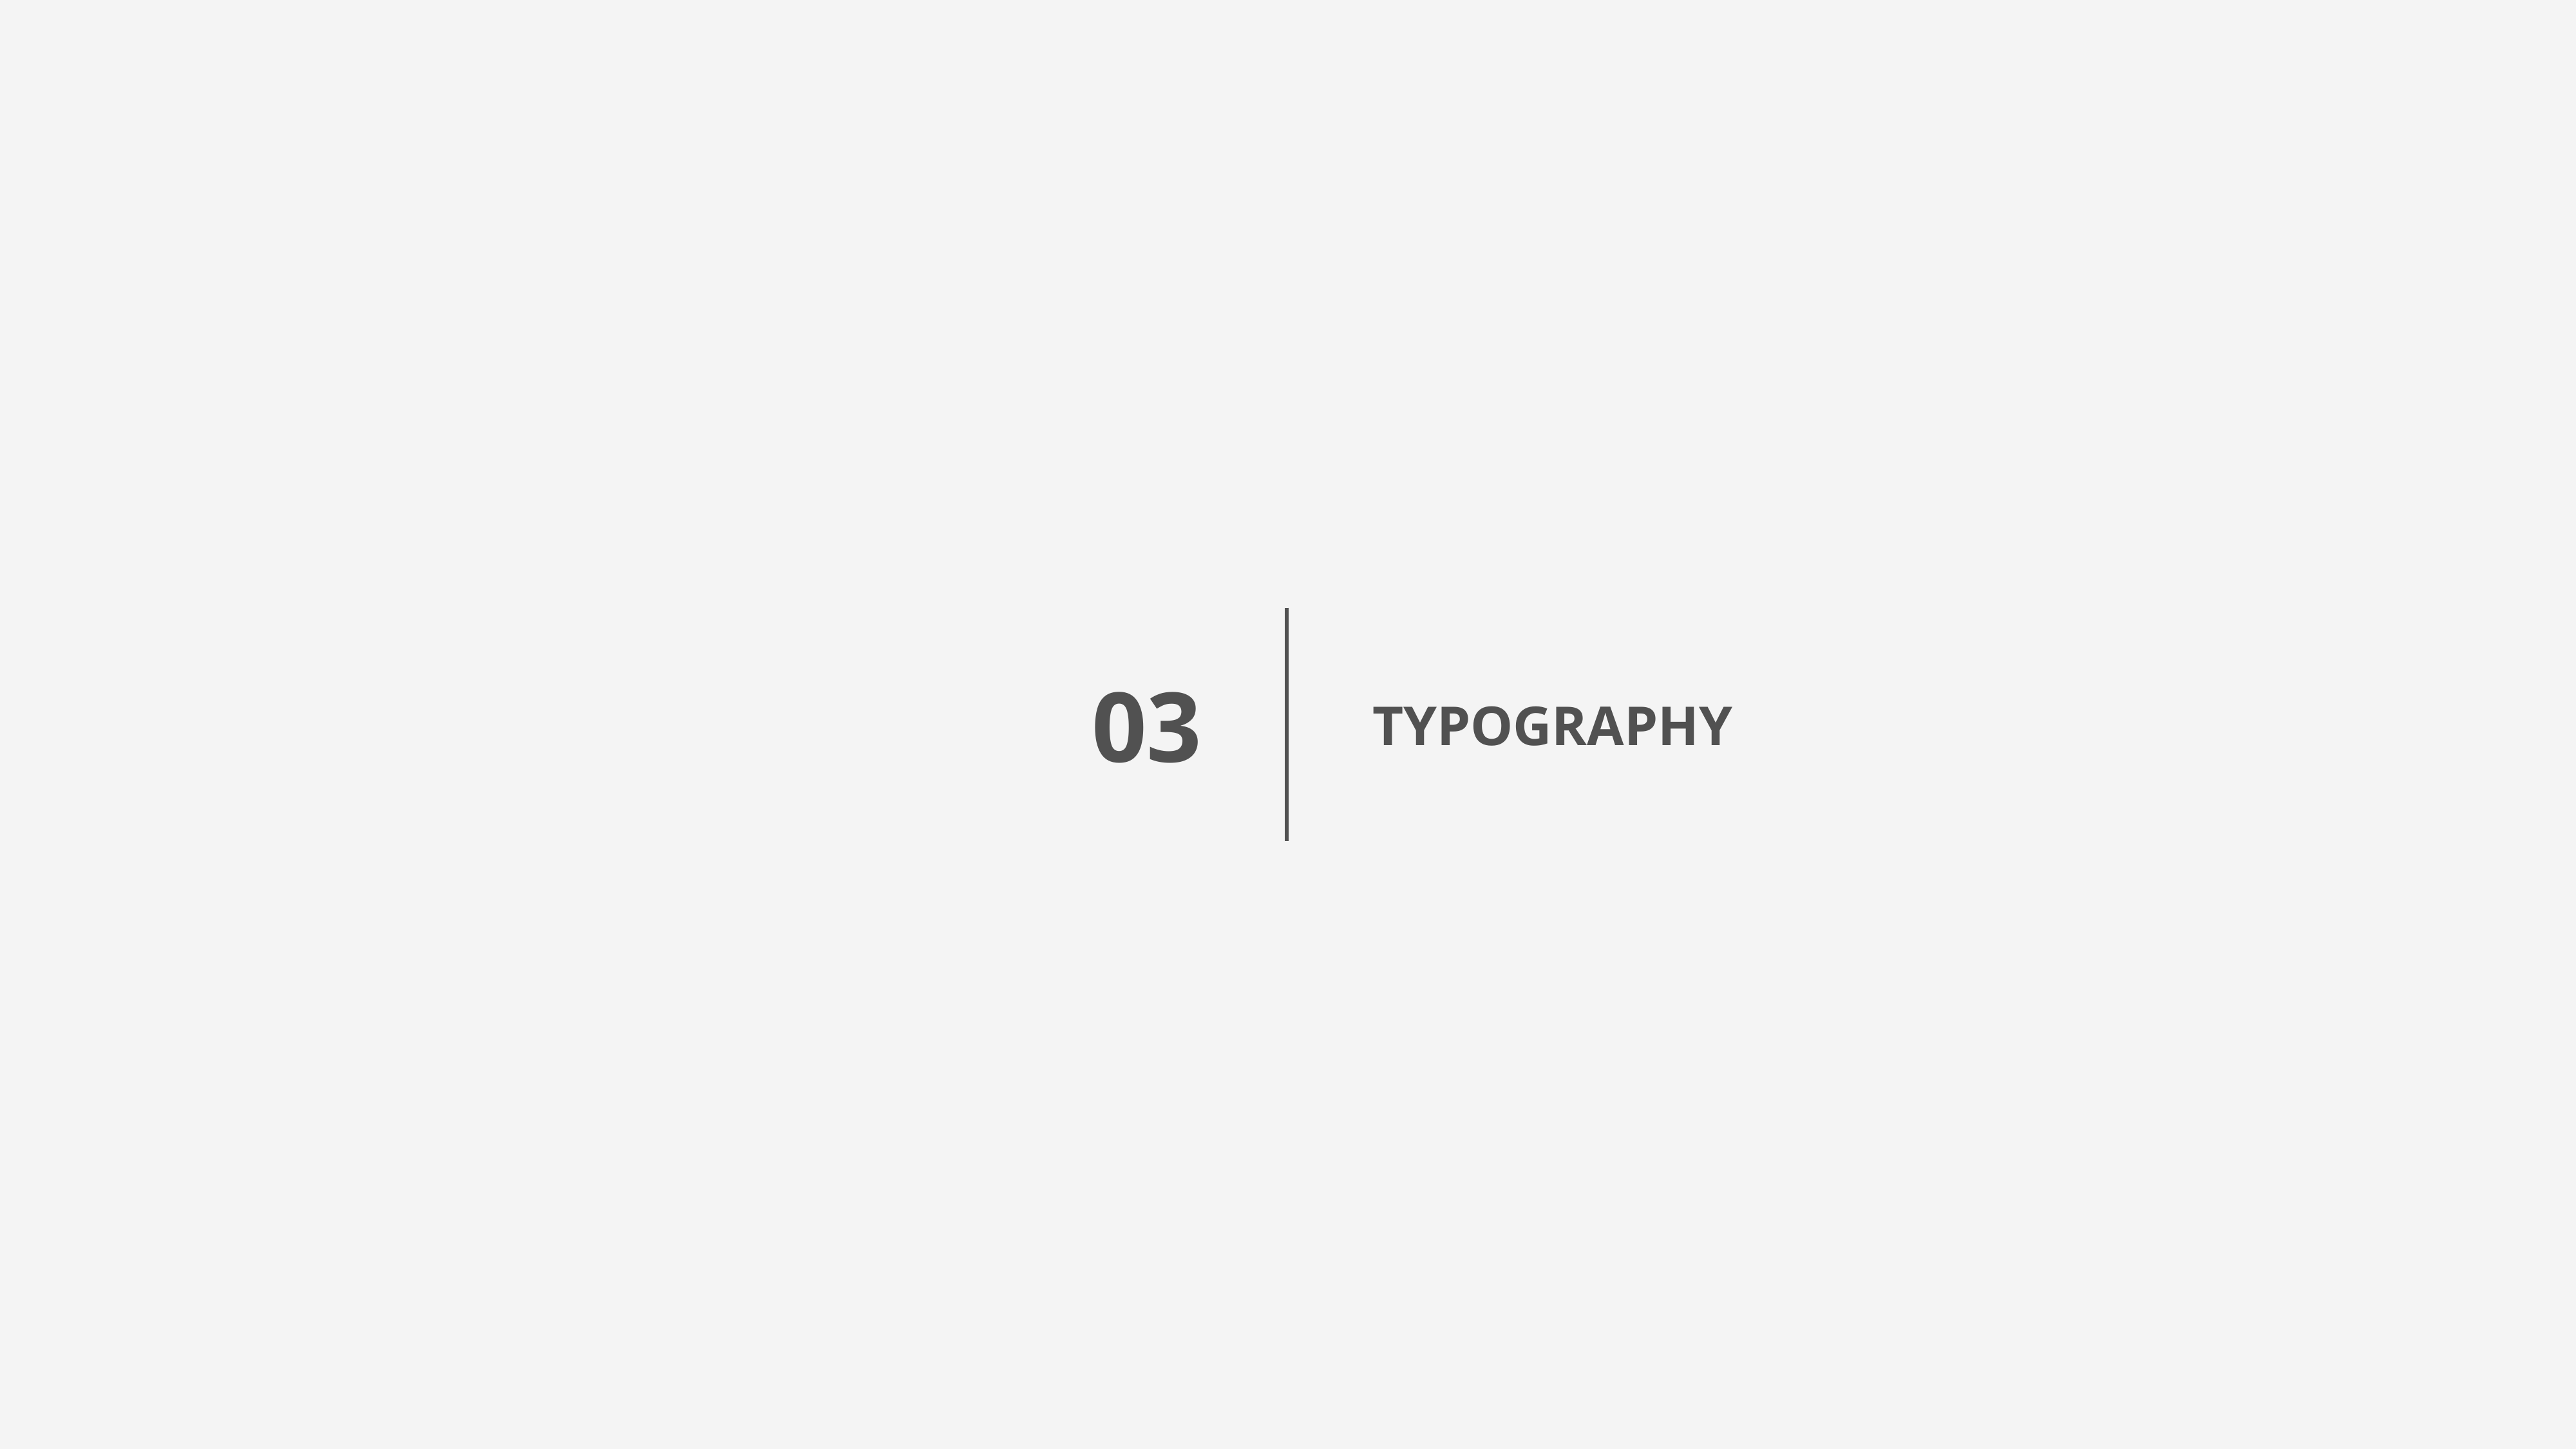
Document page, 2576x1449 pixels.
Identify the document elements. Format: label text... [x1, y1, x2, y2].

text_box TYPOGRAPHY [1372, 632, 2446, 815]
text_box 03 [1037, 632, 1202, 815]
